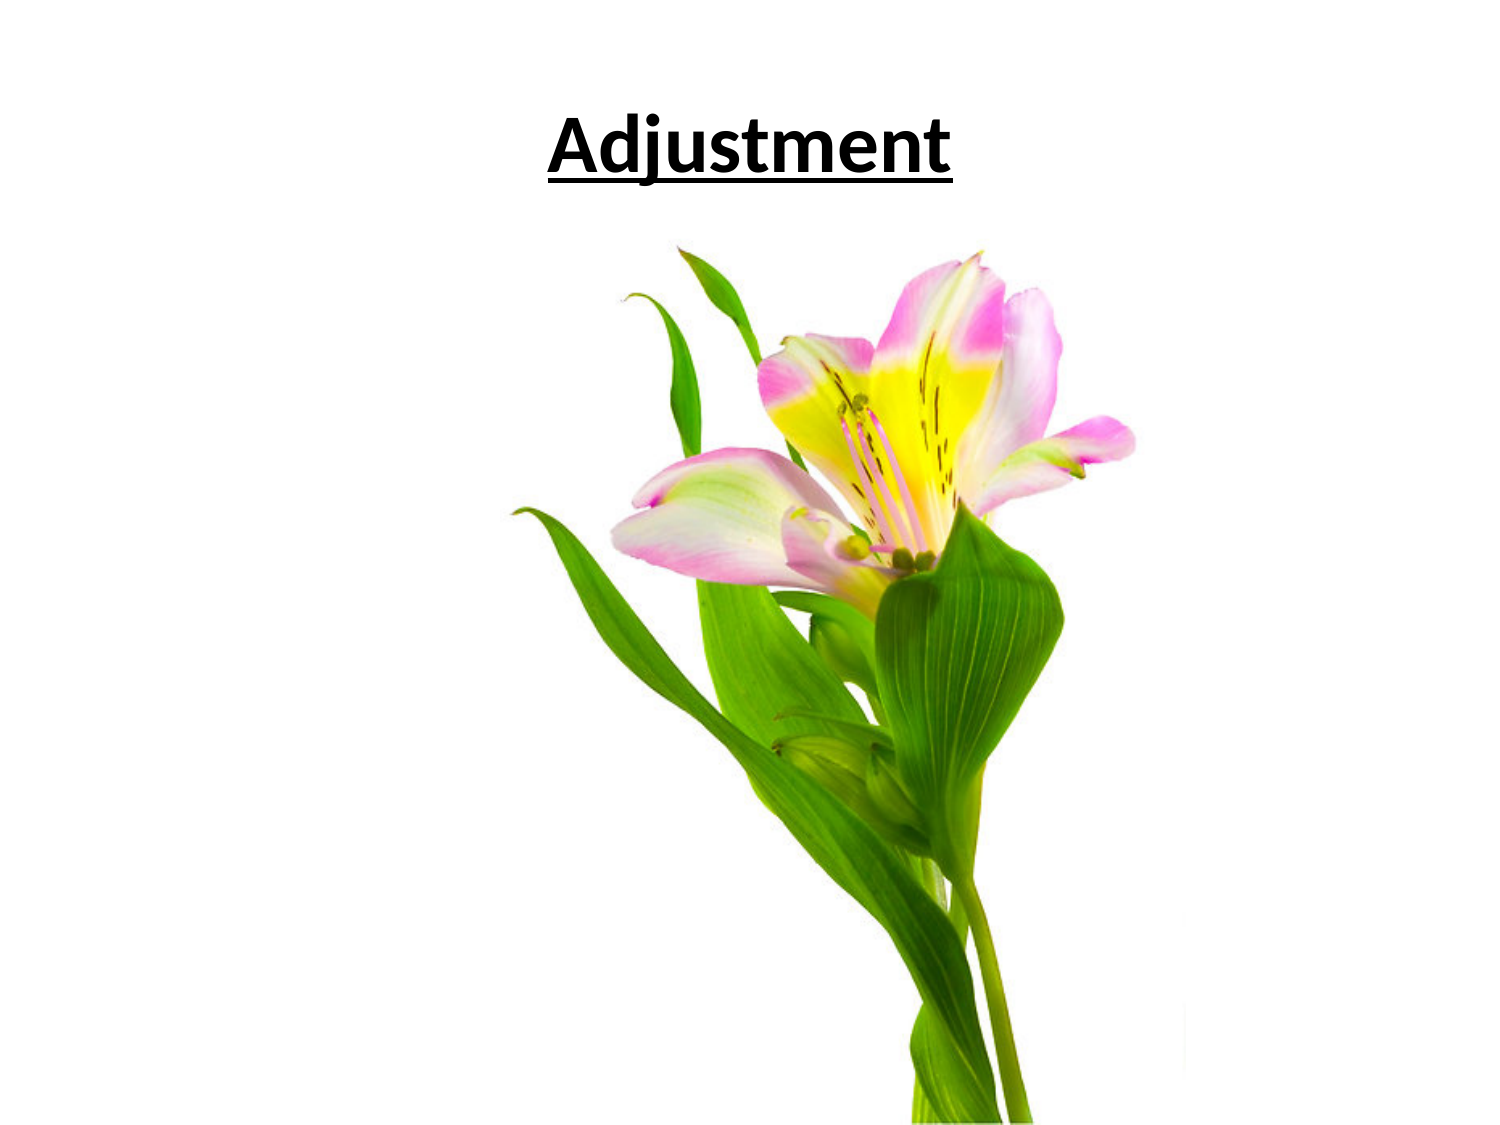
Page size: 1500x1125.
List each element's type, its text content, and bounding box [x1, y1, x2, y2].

picture [499, 199, 1186, 1125]
title Adjustment [74, 44, 1426, 233]
